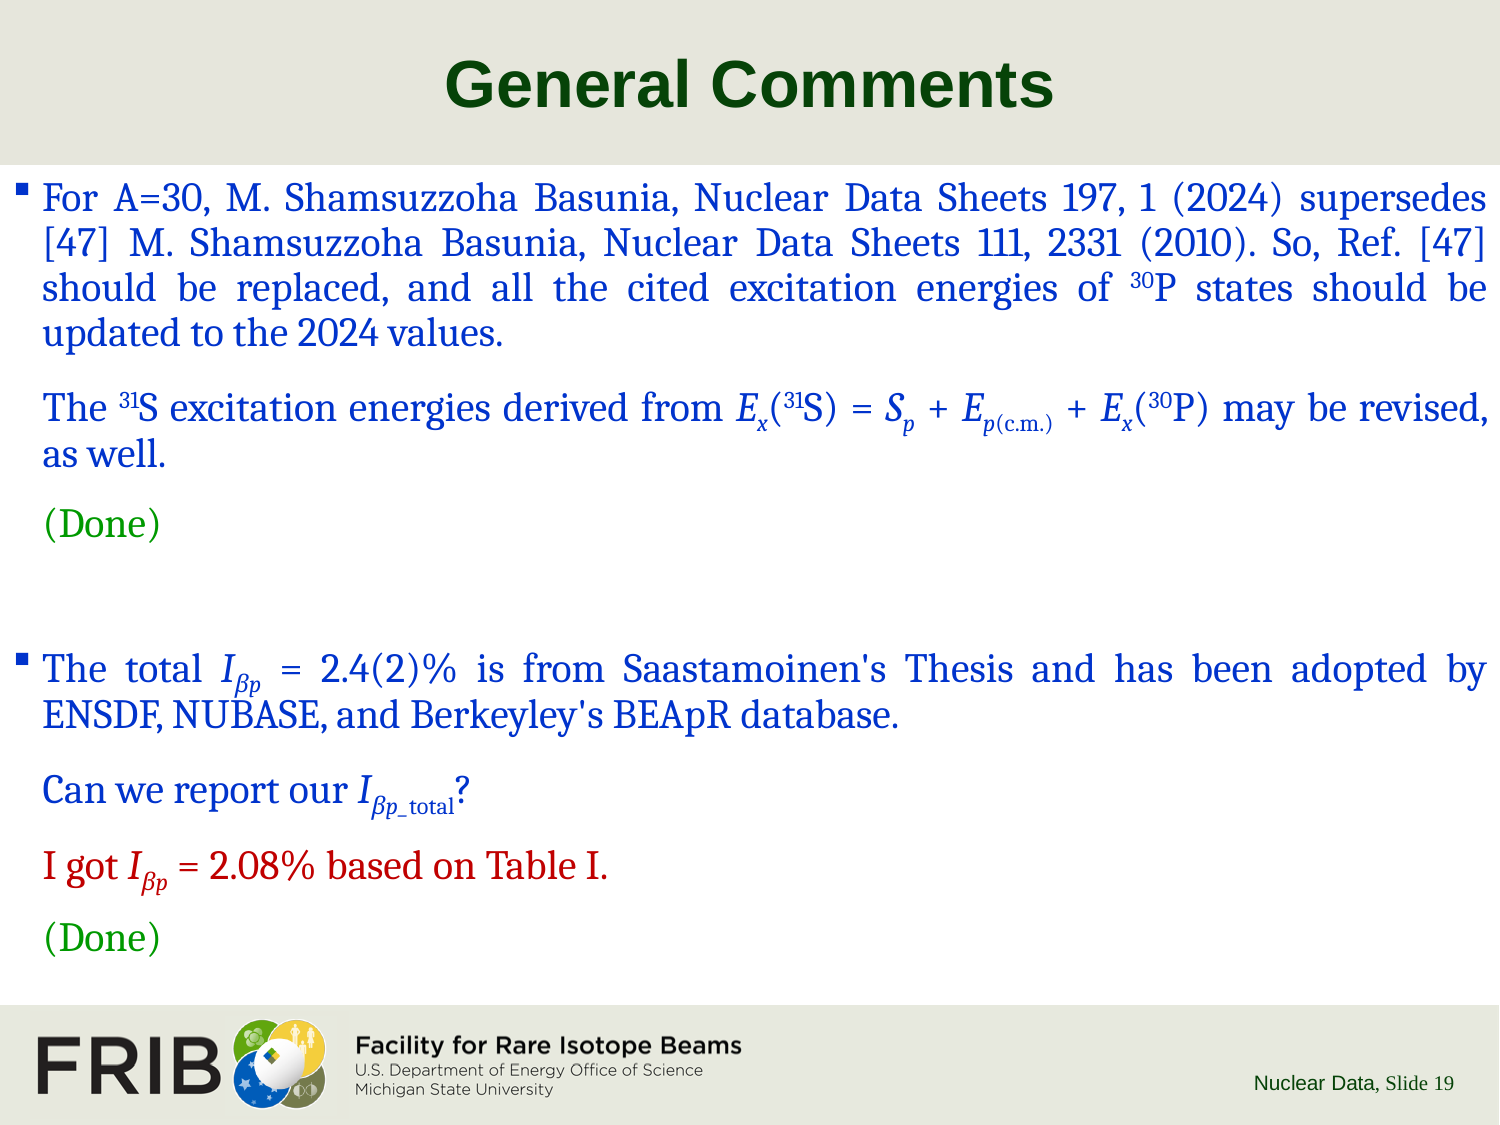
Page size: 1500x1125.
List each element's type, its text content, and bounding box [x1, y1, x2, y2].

picture [0, 1005, 1499, 1125]
slide_number , Slide 19 [1374, 1042, 1500, 1103]
title General Comments [11, 46, 1489, 128]
picture [0, 0, 1500, 165]
list For A=30, M. Shamsuzzoha Basunia, Nuclear Data Sheets 197, 1 (2024) supersedes [47] M. Shamsuzzoha Basunia, Nuclear Data Sheets 111, 2331 (2010). So, Ref. [47] should be replaced, and all the cited excitation energies of 30P states should be updated to the 2024 values. The 31S excitation energies derived from Ex(31S) = Sp + Ep(c.m.) + Ex(30P) may be revised, as well. (Done) The total Iβp = 2.4(2)% is from Saastamoinen's Thesis and has been adopted by ENSDF, NUBASE, and Berkeyley's BEApR database. Can we report our Iβp_total? I got Iβp = 2.08% based on Table I. (Done) [12, 174, 1488, 1000]
footer Nuclear Data [679, 1042, 1374, 1103]
